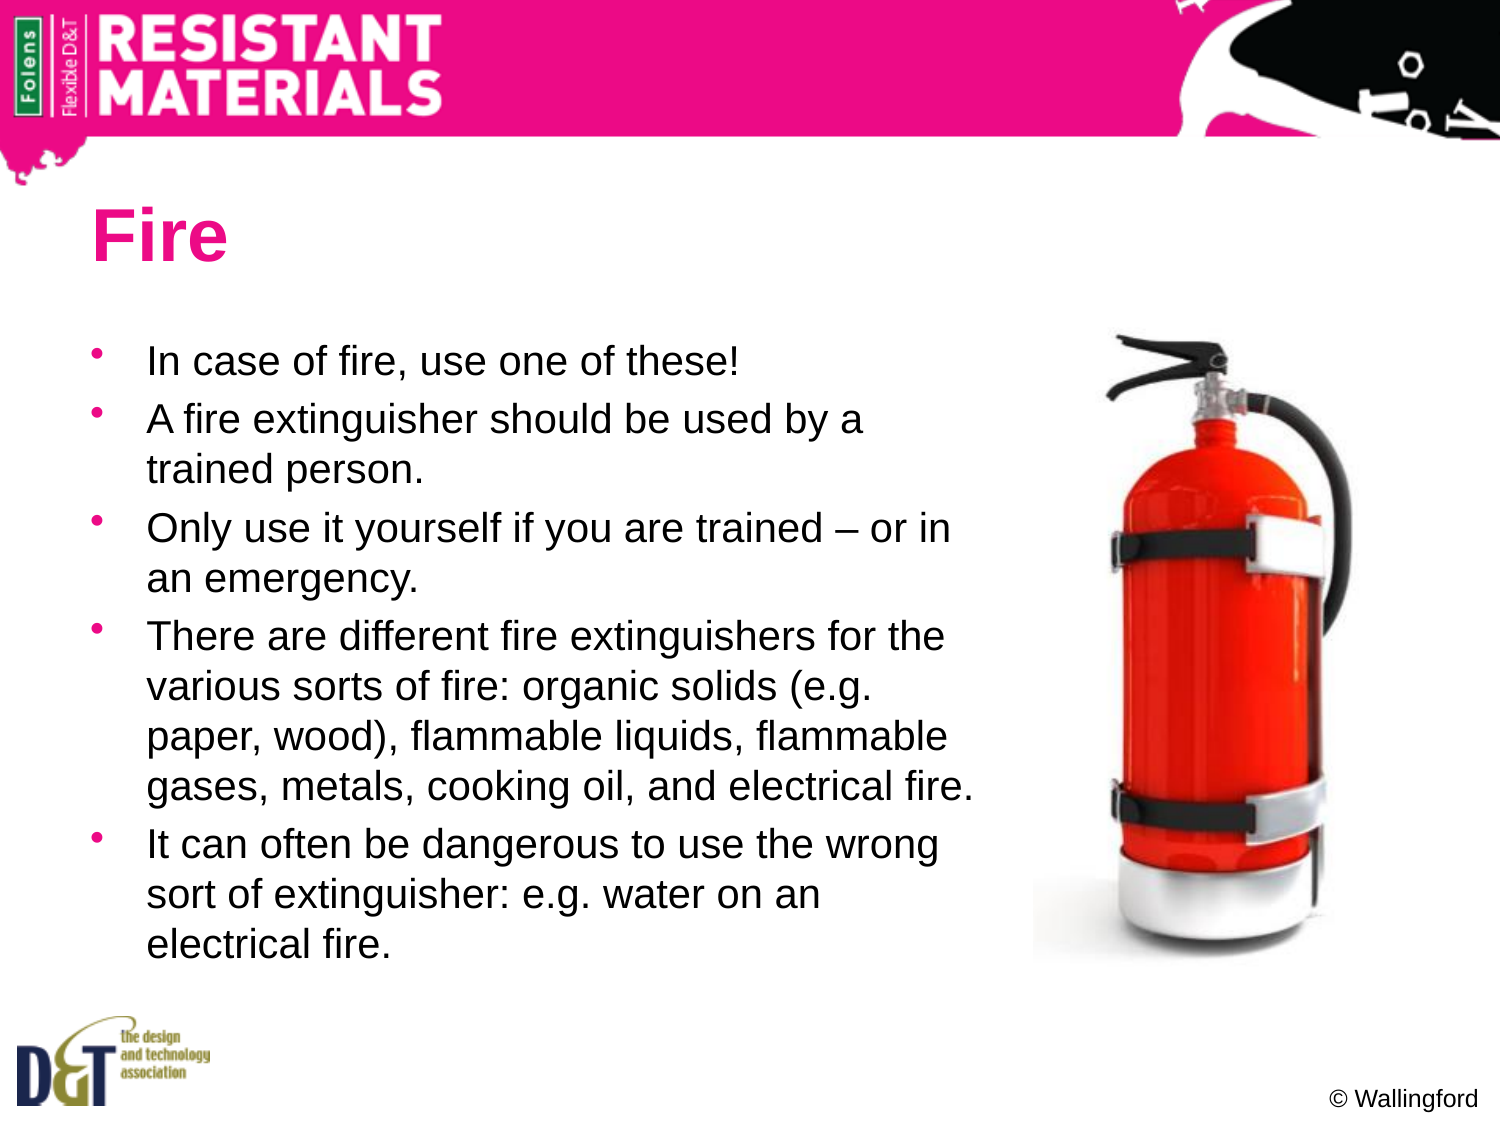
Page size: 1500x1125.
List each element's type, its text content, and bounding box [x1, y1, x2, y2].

title Fire [76, 160, 1427, 301]
picture [0, 0, 1500, 1125]
list In case of fire, use one of these! A fire extinguisher should be used by a trained person. Only use it yourself if you are trained – or in an emergency. There are different fire extinguishers for the various sorts of fire: organic solids (e.g. paper, wood), flammable liquids, flammable gases, metals, cooking oil, and electrical fire. It can often be dangerous to use the wrong sort of extinguisher: e.g. water on an electrical fire. [75, 326, 999, 1005]
text_box © Wallingford [1257, 1074, 1495, 1125]
